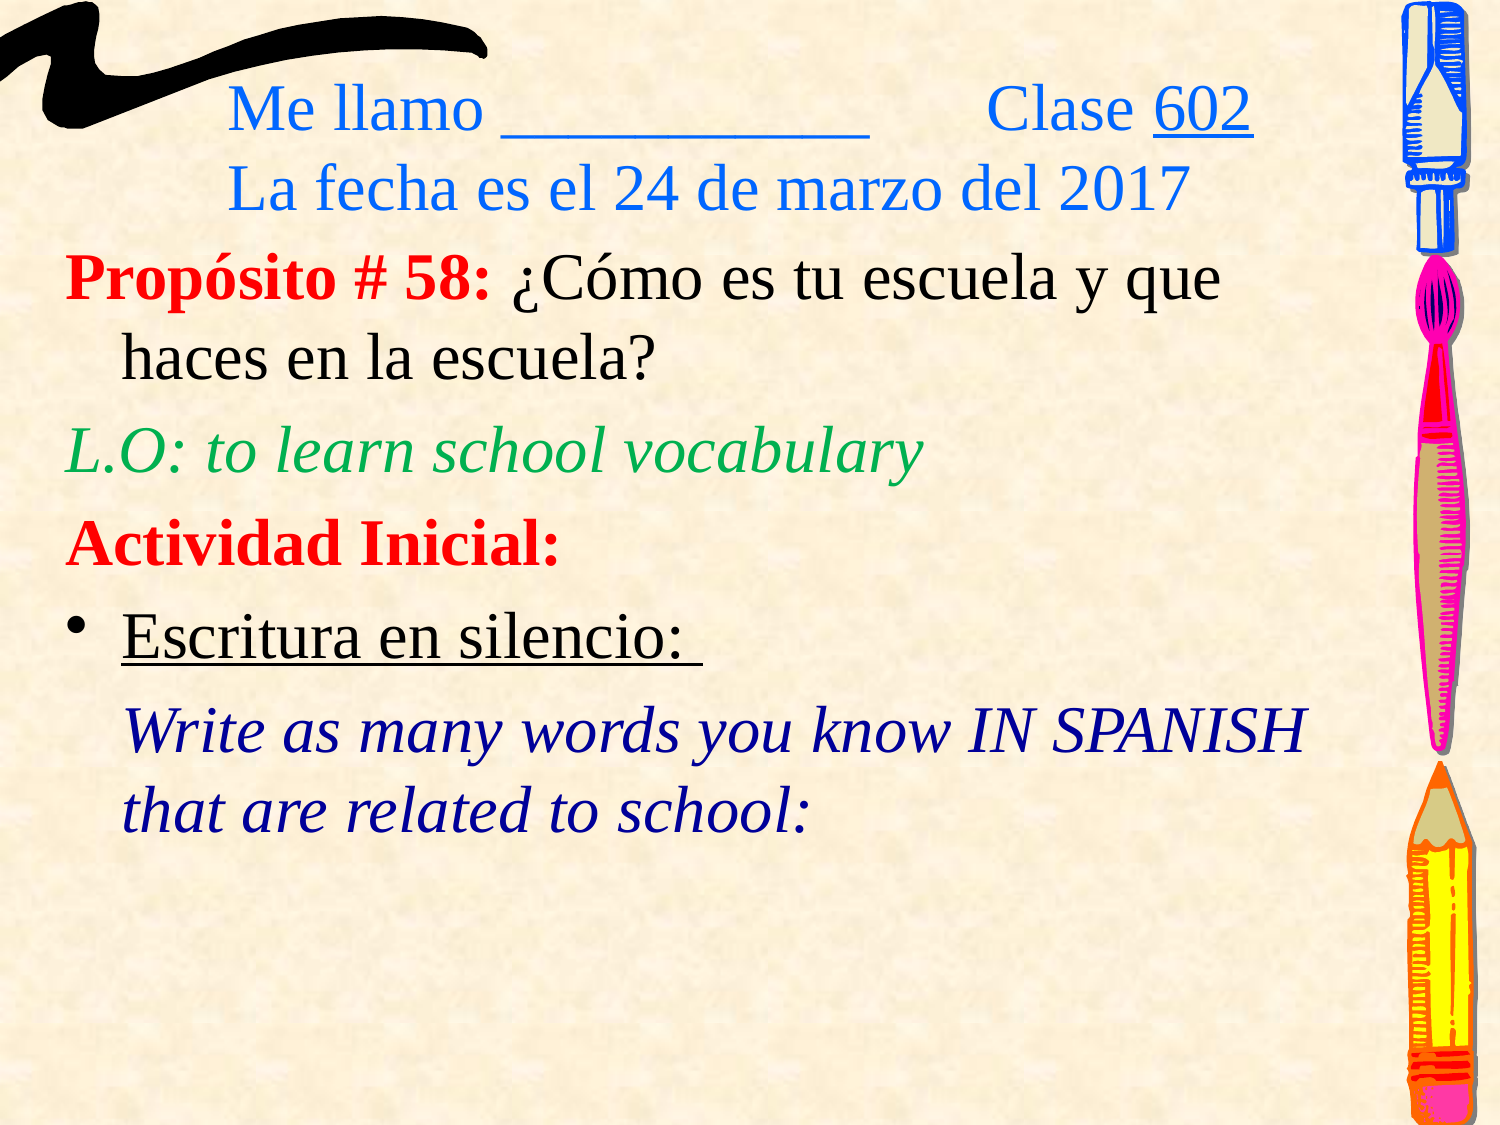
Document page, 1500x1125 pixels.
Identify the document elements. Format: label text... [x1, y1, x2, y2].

title Me llamo ___________ Clase 602 La fecha es el 24 de marzo del 2017 [212, 50, 1413, 238]
picture [0, 0, 1428, 76]
list Propósito # 58: ¿Cómo es tu escuela y que haces en la escuela? L.O: to learn school vocabulary Actividad Inicial: Escritura en silencio: Write as many words you know IN SPANISH that are related to school: [50, 224, 1400, 1038]
picture [0, 0, 1500, 1125]
